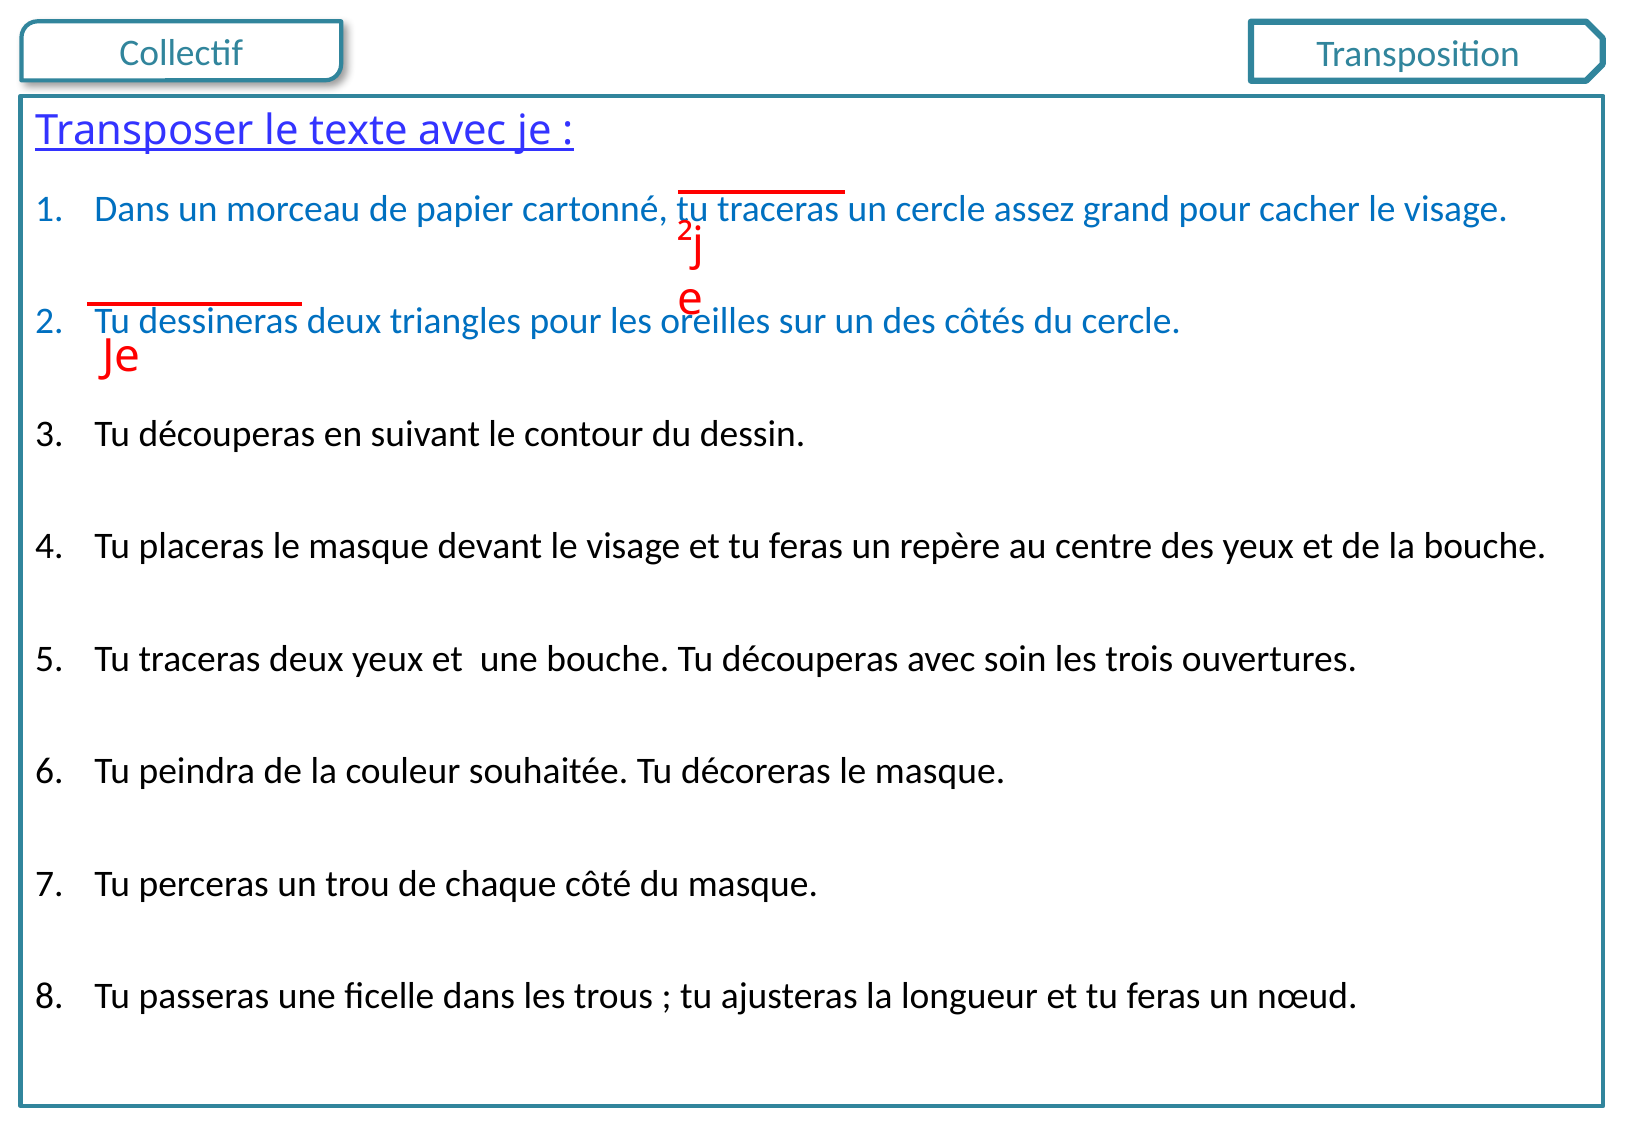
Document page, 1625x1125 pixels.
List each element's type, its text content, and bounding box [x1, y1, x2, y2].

text_box Je [87, 317, 174, 388]
text_box ²je [662, 206, 736, 332]
list Transposition [1251, 21, 1585, 81]
text_box Dans un morceau de papier cartonné, tu traceras un cercle assez grand pour cacher le visage. Tu dessineras deux triangles pour les oreilles sur un des côtés du cercle. Tu découperas en suivant le contour du dessin. Tu placeras le masque devant le visage et tu feras un repère au centre des yeux et de la bouche. Tu traceras deux yeux et une bouche. Tu découperas avec soin les trois ouvertures. Tu peindra de la couleur souhaitée. Tu décoreras le masque. Tu perceras un trou de chaque côté du masque. Tu passeras une ficelle dans les trous ; tu ajusteras la longueur et tu feras un nœud. [20, 108, 1604, 1024]
list Transposer le texte avec je : [18, 94, 1605, 1108]
